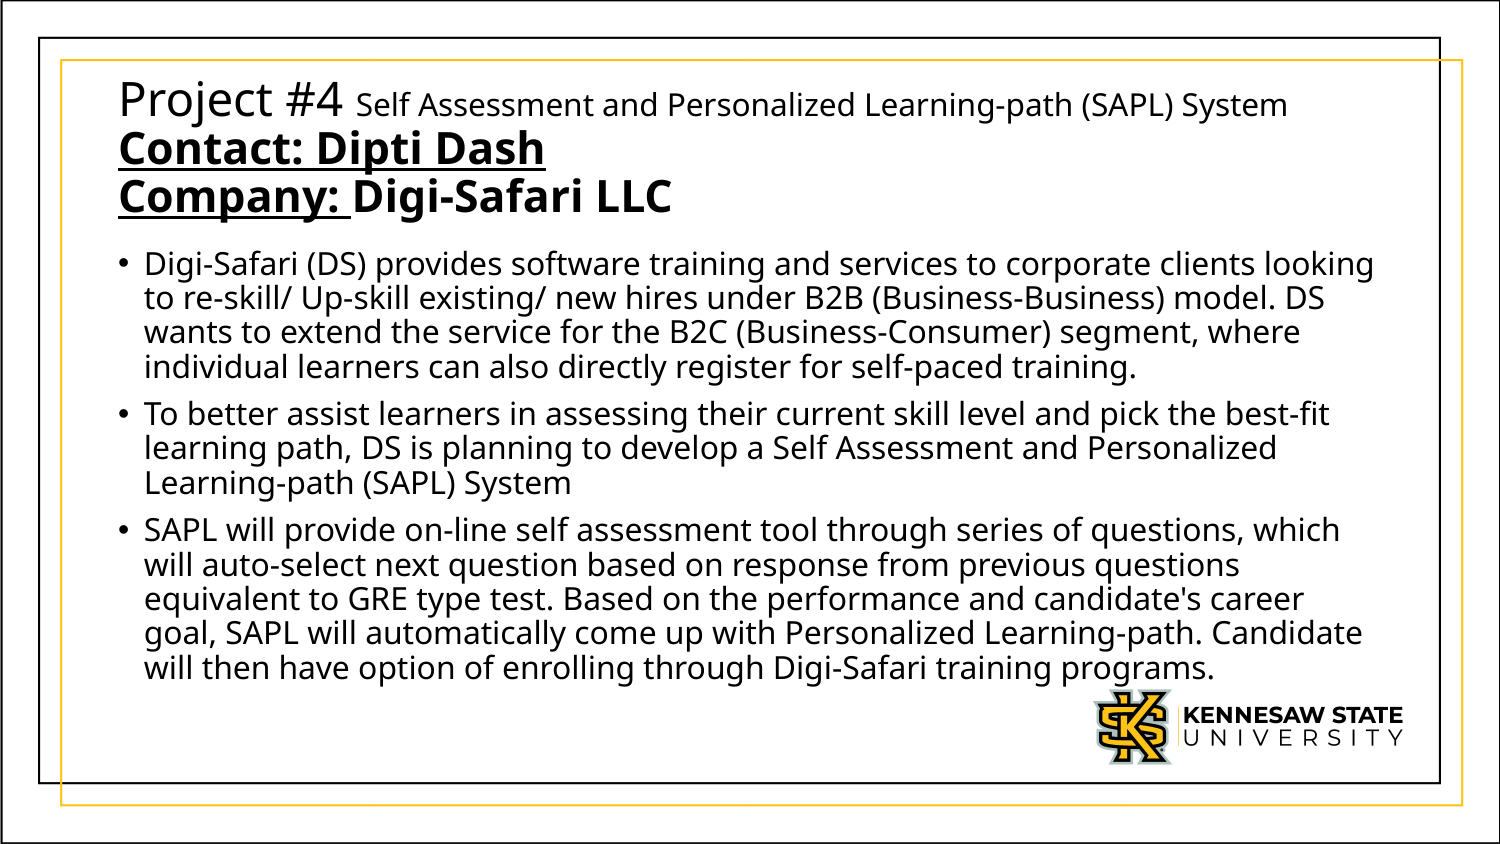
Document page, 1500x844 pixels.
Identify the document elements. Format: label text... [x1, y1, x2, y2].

list Digi-Safari (DS) provides software training and services to corporate clients looking to re-skill/ Up-skill existing/ new hires under B2B (Business-Business) model. DS wants to extend the service for the B2C (Business-Consumer) segment, where individual learners can also directly register for self-paced training. To better assist learners in assessing their current skill level and pick the best-fit learning path, DS is planning to develop a Self Assessment and Personalized Learning-path (SAPL) System SAPL will provide on-line self assessment tool through series of questions, which will auto-select next question based on response from previous questions equivalent to GRE type test. Based on the performance and candidate's career goal, SAPL will automatically come up with Personalized Learning-path. Candidate will then have option of enrolling through Digi-Safari training programs. [103, 240, 1397, 744]
picture [0, 0, 1500, 844]
title Project #4 Self Assessment and Personalized Learning-path (SAPL) System Contact: Dipti Dash Company: Digi-Safari LLC [103, 67, 1467, 231]
